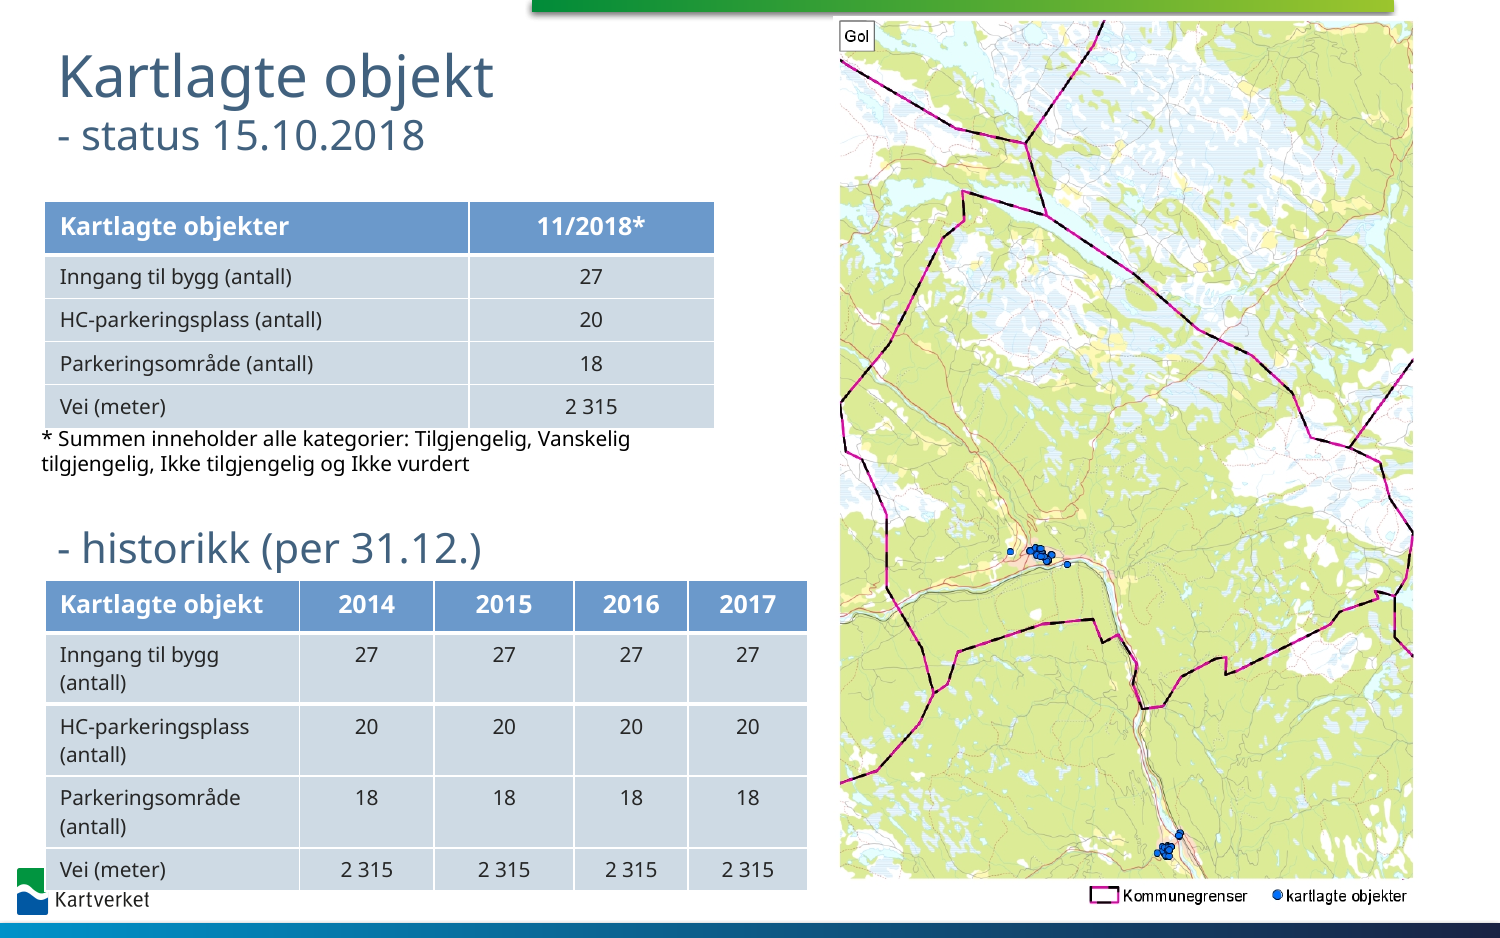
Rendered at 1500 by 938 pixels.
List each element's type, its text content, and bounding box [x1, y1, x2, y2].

picture [833, 16, 1419, 913]
table_cell Vei (meter) [45, 385, 468, 417]
table_cell 18 [435, 777, 573, 847]
table_cell 18 [575, 777, 687, 847]
table_header 2014 [300, 581, 433, 631]
table_cell 2 315 [300, 849, 433, 890]
table_cell Parkeringsområde (antall) [45, 342, 468, 384]
table_header 2015 [435, 581, 573, 631]
table_cell 2 315 [575, 849, 687, 890]
table_cell 27 [435, 635, 573, 702]
table_cell 20 [689, 706, 807, 775]
table_cell 18 [470, 342, 714, 384]
table_cell 27 [300, 635, 433, 702]
table_cell Inngang til bygg (antall) [45, 257, 468, 298]
table_header 11/2018* [470, 202, 714, 253]
table_cell 18 [300, 777, 433, 847]
table_cell 27 [689, 635, 807, 702]
table_header Kartlagte objekter [45, 202, 468, 253]
table_cell HC-parkeringsplass (antall) [46, 706, 299, 775]
table_cell 20 [435, 706, 573, 775]
table_header Kartlagte objekt [46, 581, 299, 631]
table_cell 2 315 [470, 385, 714, 428]
table_cell Inngang til bygg (antall) [46, 635, 299, 702]
table_cell 27 [575, 635, 687, 702]
table_cell 2 315 [689, 849, 807, 890]
table_cell 2 315 [435, 849, 573, 890]
table_cell HC-parkeringsplass (antall) [45, 299, 468, 341]
table_cell 20 [300, 706, 433, 775]
table_cell Parkeringsområde (antall) [46, 777, 299, 847]
table_header 2017 [689, 581, 807, 631]
table_cell 18 [689, 777, 807, 847]
table_cell 27 [470, 257, 714, 298]
table_cell 20 [575, 706, 687, 775]
table_cell 20 [470, 299, 714, 341]
table_header 2016 [575, 581, 687, 631]
table_cell Vei (meter) [46, 849, 299, 890]
text_box - historikk (per 31.12.) [42, 496, 828, 580]
text_box * Summen inneholder alle kategorier: Tilgjengelig, Vanskelig tilgjengelig, Ikke tilgjengelig og Ikke vurdert [26, 417, 711, 483]
text_box Kartlagte objekt - status 15.10.2018 [42, 24, 828, 167]
